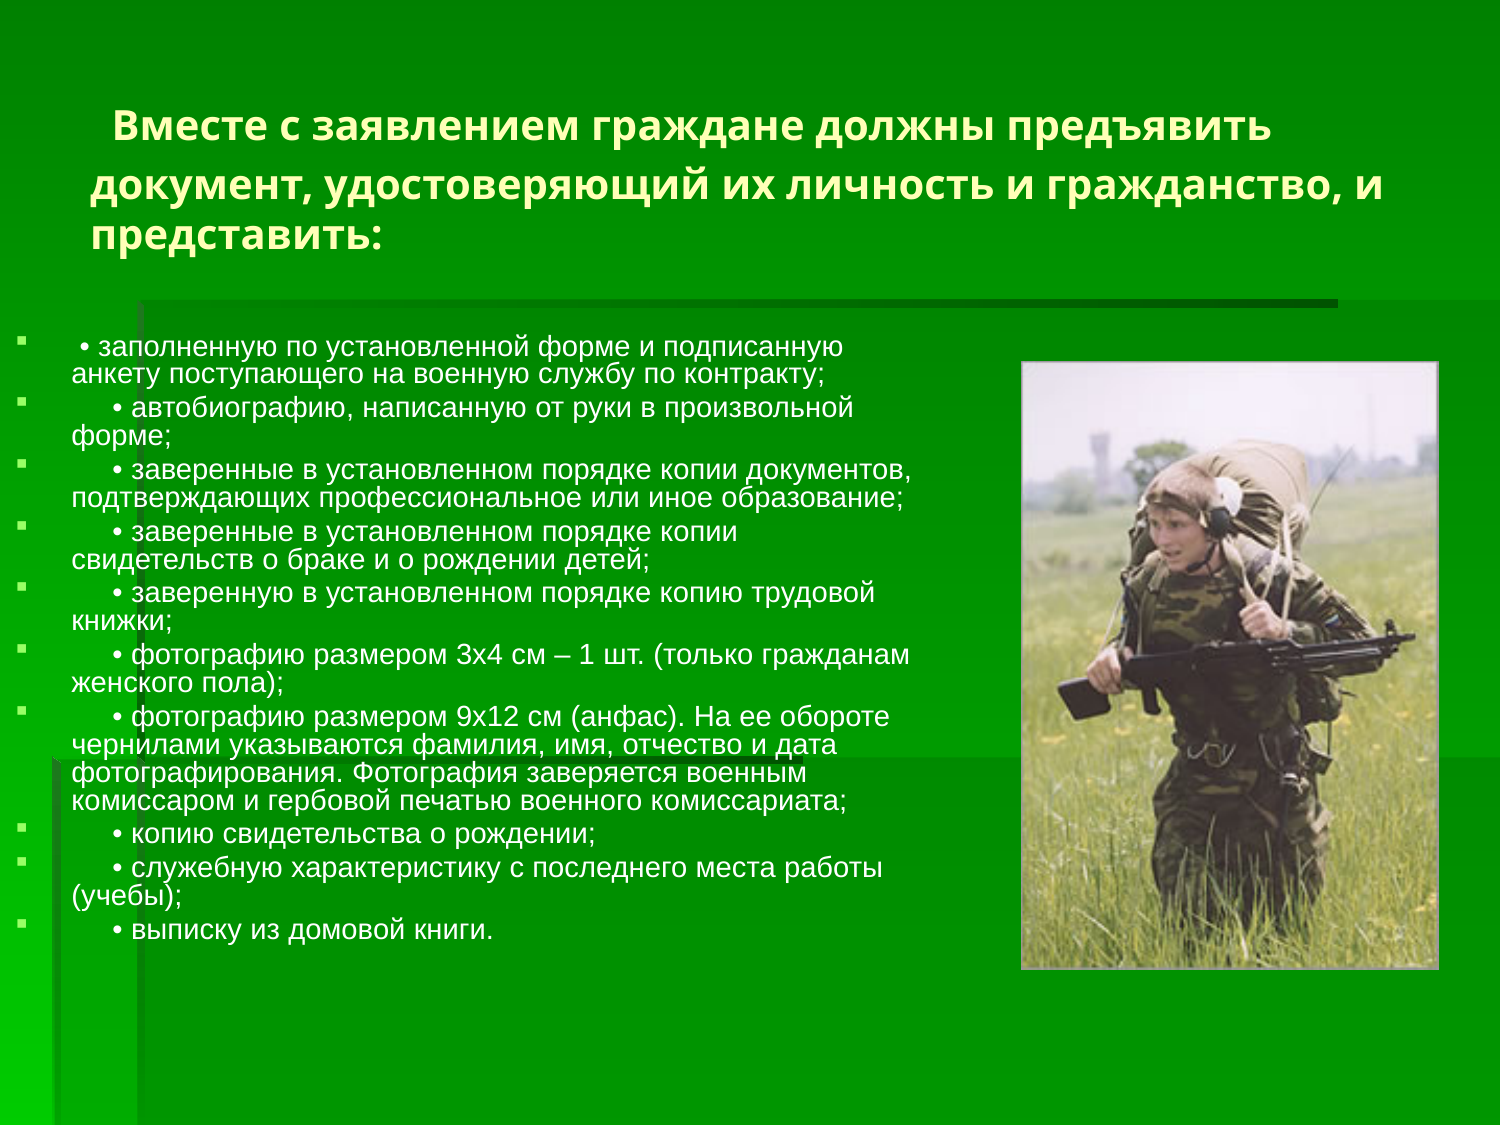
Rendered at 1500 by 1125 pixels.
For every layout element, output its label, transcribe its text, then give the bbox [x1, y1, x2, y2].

picture [1021, 361, 1439, 971]
title Вместе с заявлением граждане должны предъявить документ, удостоверяющий их личность и гражданство, и представить: [74, 39, 1451, 276]
list • заполненную по установленной форме и подписанную анкету поступающего на военную службу по контракту; • автобиографию, написанную от руки в произвольной форме; • заверенные в установленном порядке копии документов, подтверждающих профессиональное или иное образование; • заверенные в установленном порядке копии свидетельств о браке и о рождении детей; • заверенную в установленном порядке копию трудовой книжки; • фотографию размером 3х4 см – 1 шт. (только гражданам женского пола); • фотографию размером 9х12 см (анфас). На ее обороте чернилами указываются фамилия, имя, отчество и дата фотографирования. Фотография заверяется военным комиссаром и гербовой печатью военного комиссариата; • копию свидетельства о рождении; • служебную характеристику с последнего места работы (учебы); • выписку из домовой книги. [0, 326, 940, 977]
